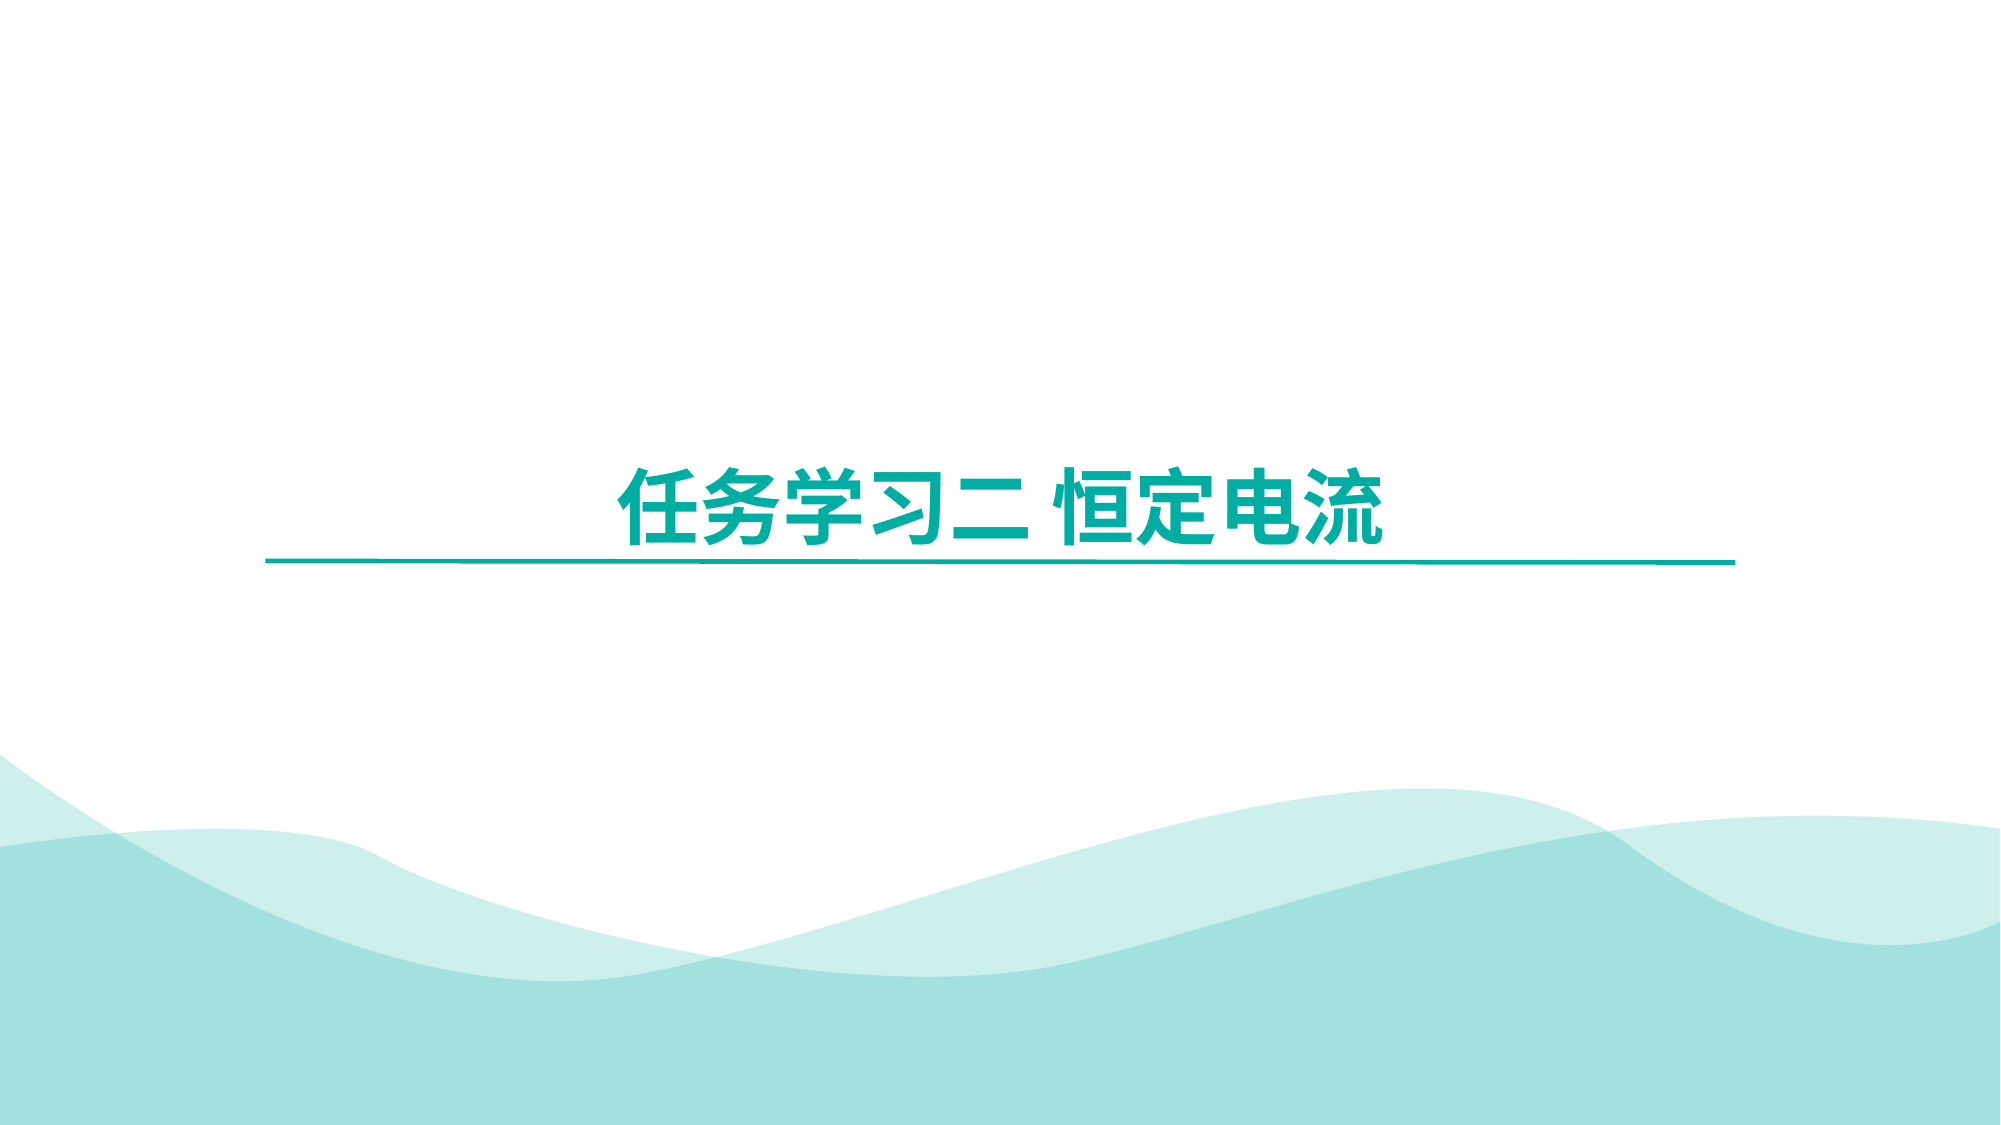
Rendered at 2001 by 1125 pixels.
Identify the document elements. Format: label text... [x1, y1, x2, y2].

picture [0, 0, 2000, 1125]
text_box 任务学习二 恒定电流 [232, 371, 1769, 555]
